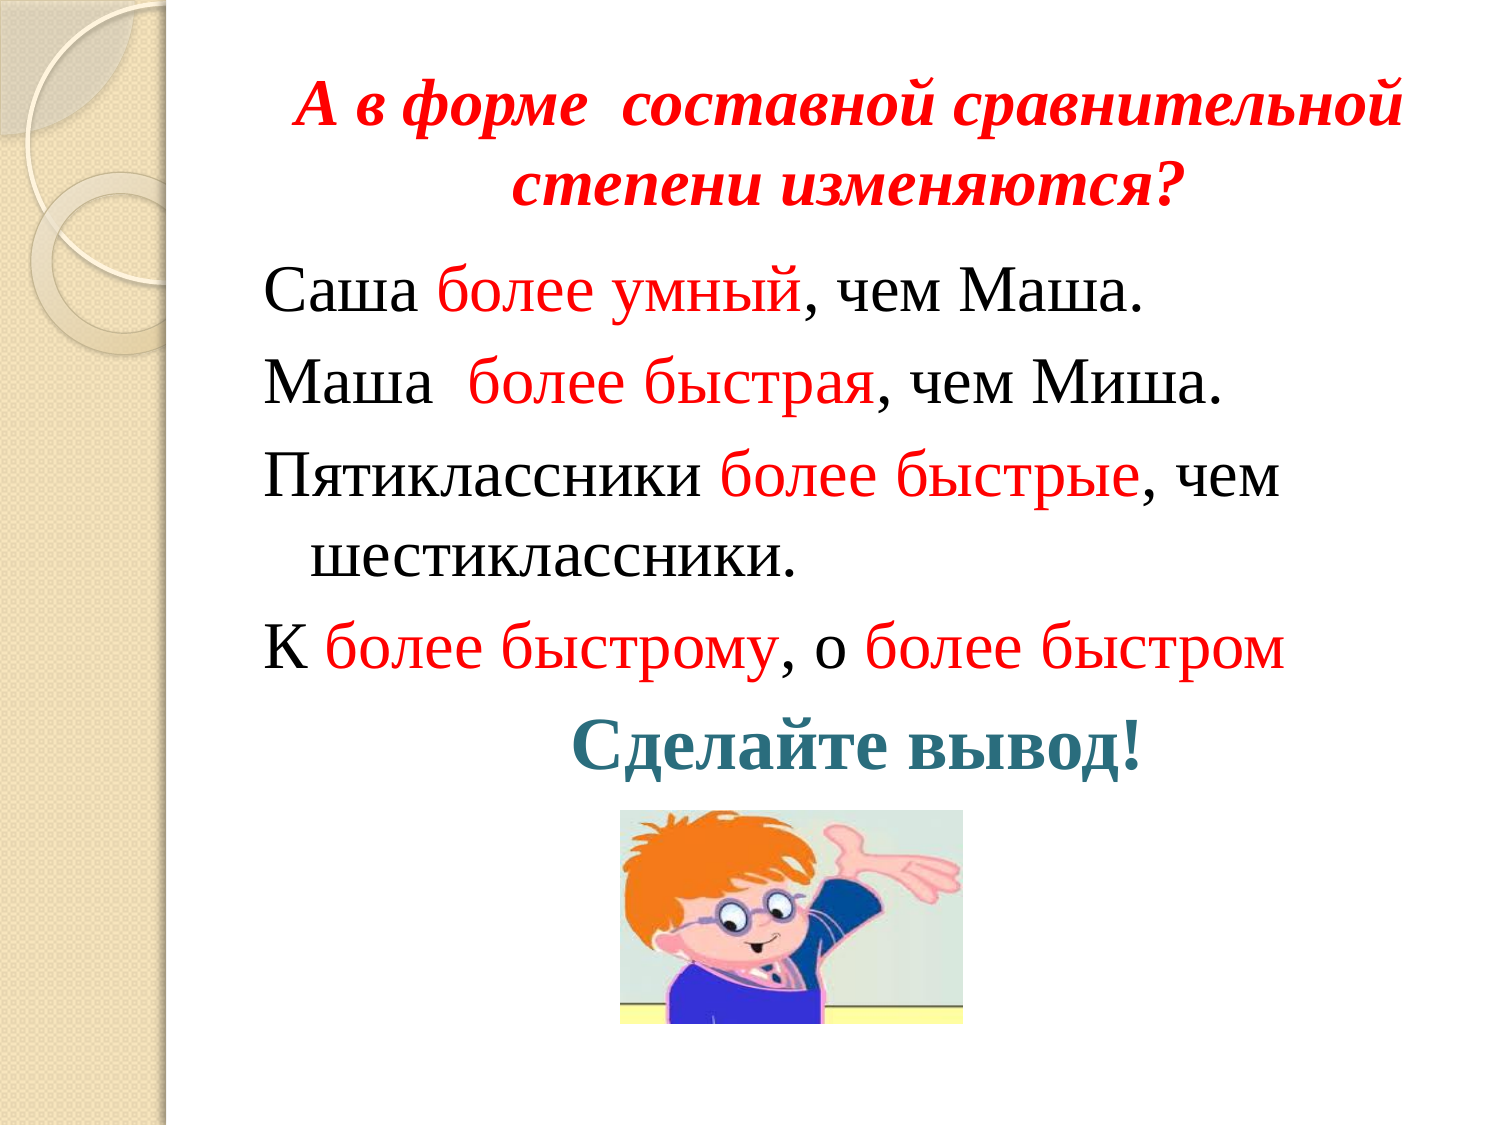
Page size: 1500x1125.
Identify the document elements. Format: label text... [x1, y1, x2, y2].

list Саша более умный, чем Маша. Маша более быстрая, чем Миша. Пятиклассники более быстрые, чем шестиклассники. К более быстрому, о более быстром Сделайте вывод! [235, 237, 1466, 1025]
title А в форме составной сравнительной степени изменяются? [235, 45, 1466, 233]
picture [619, 810, 963, 1024]
